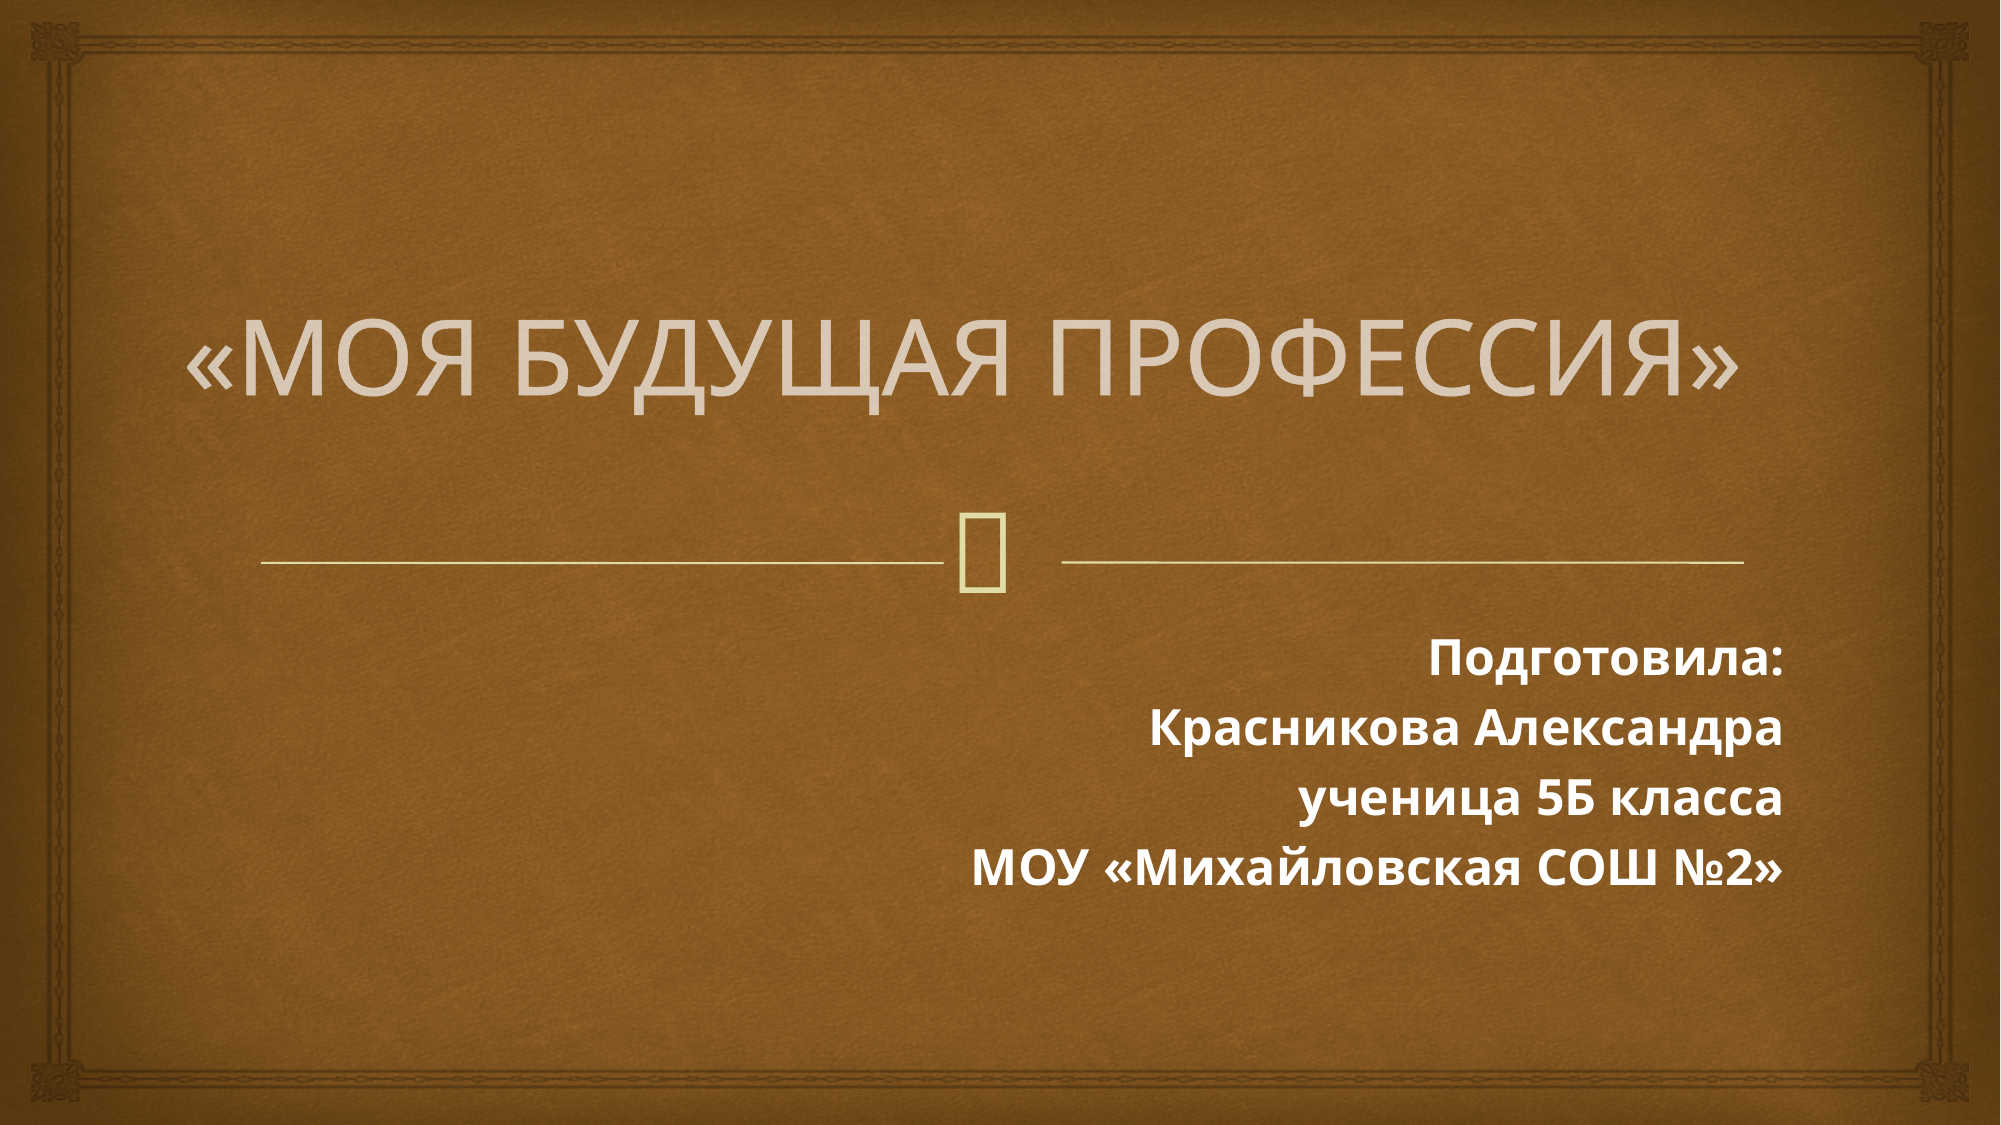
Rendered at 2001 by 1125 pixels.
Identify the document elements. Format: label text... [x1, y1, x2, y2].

subtitle Подготовила: Красникова Александра ученица 5Б класса МОУ «Михайловская СОШ №2» [300, 618, 1800, 1013]
title «МОЯ БУДУЩАЯ ПРОФЕССИЯ» [162, 137, 1763, 550]
picture [0, 0, 2000, 1125]
